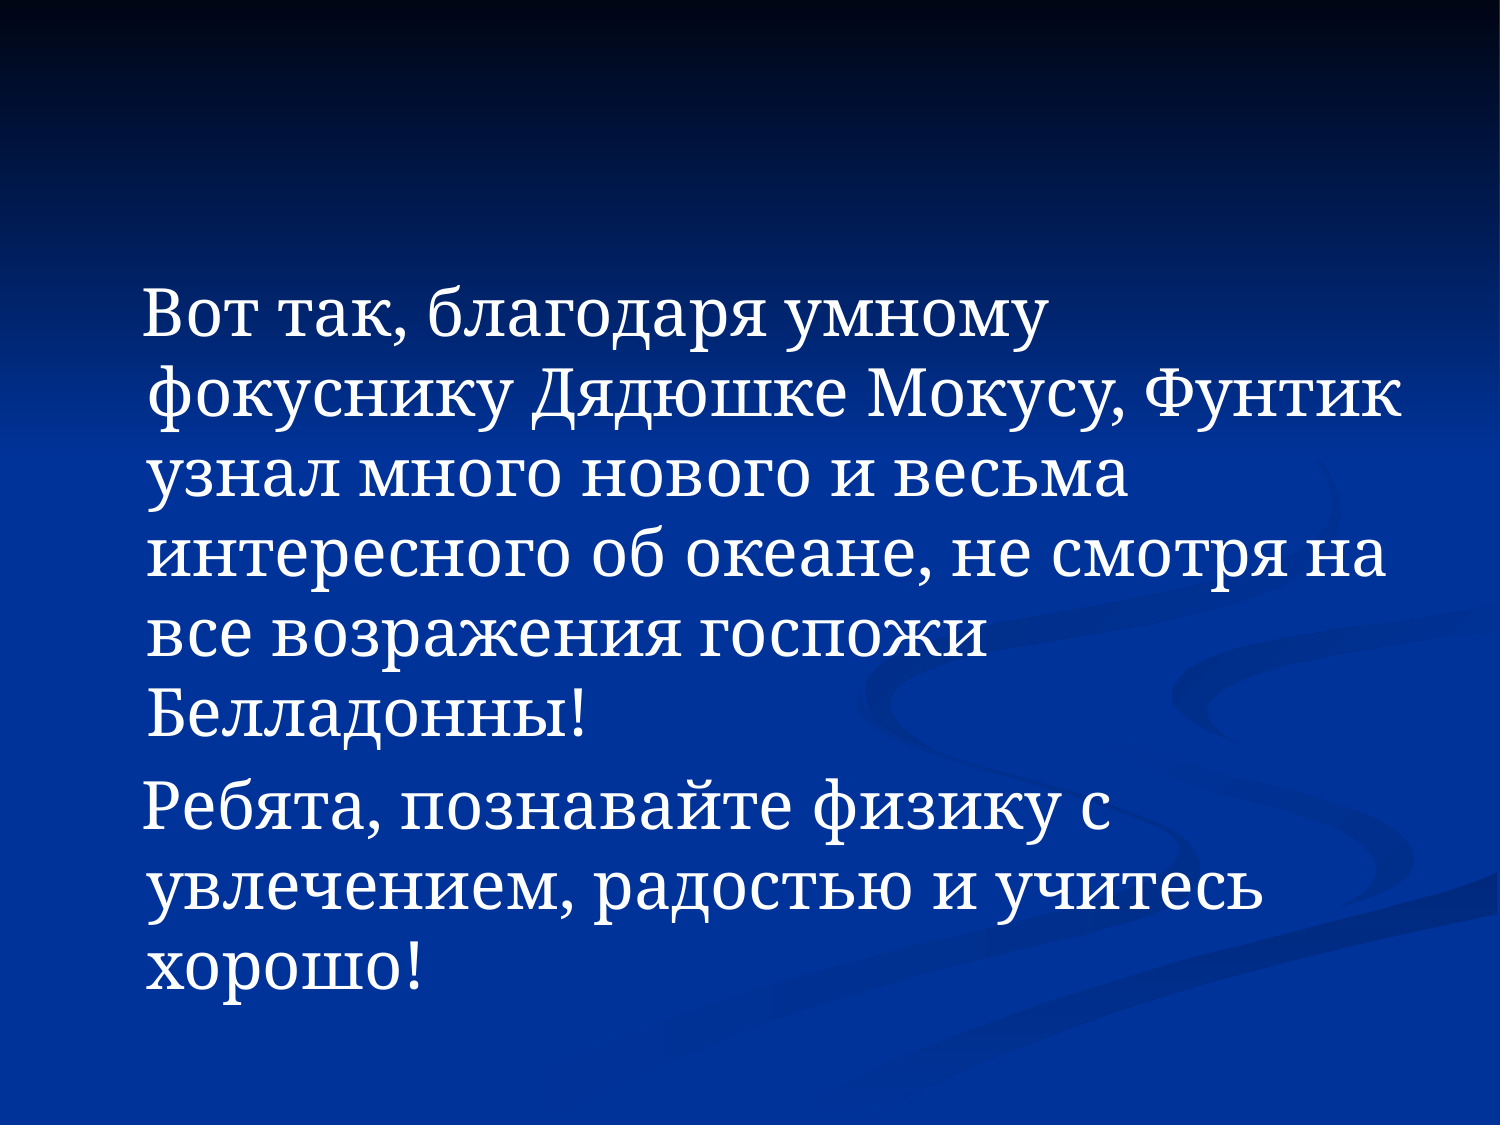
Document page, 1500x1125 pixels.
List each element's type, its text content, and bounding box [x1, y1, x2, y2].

list Вот так, благодаря умному фокуснику Дядюшке Мокусу, Фунтик узнал много нового и весьма интересного об океане, не смотря на все возражения госпожи Белладонны! Ребята, познавайте физику с увлечением, радостью и учитесь хорошо! [74, 262, 1426, 1006]
